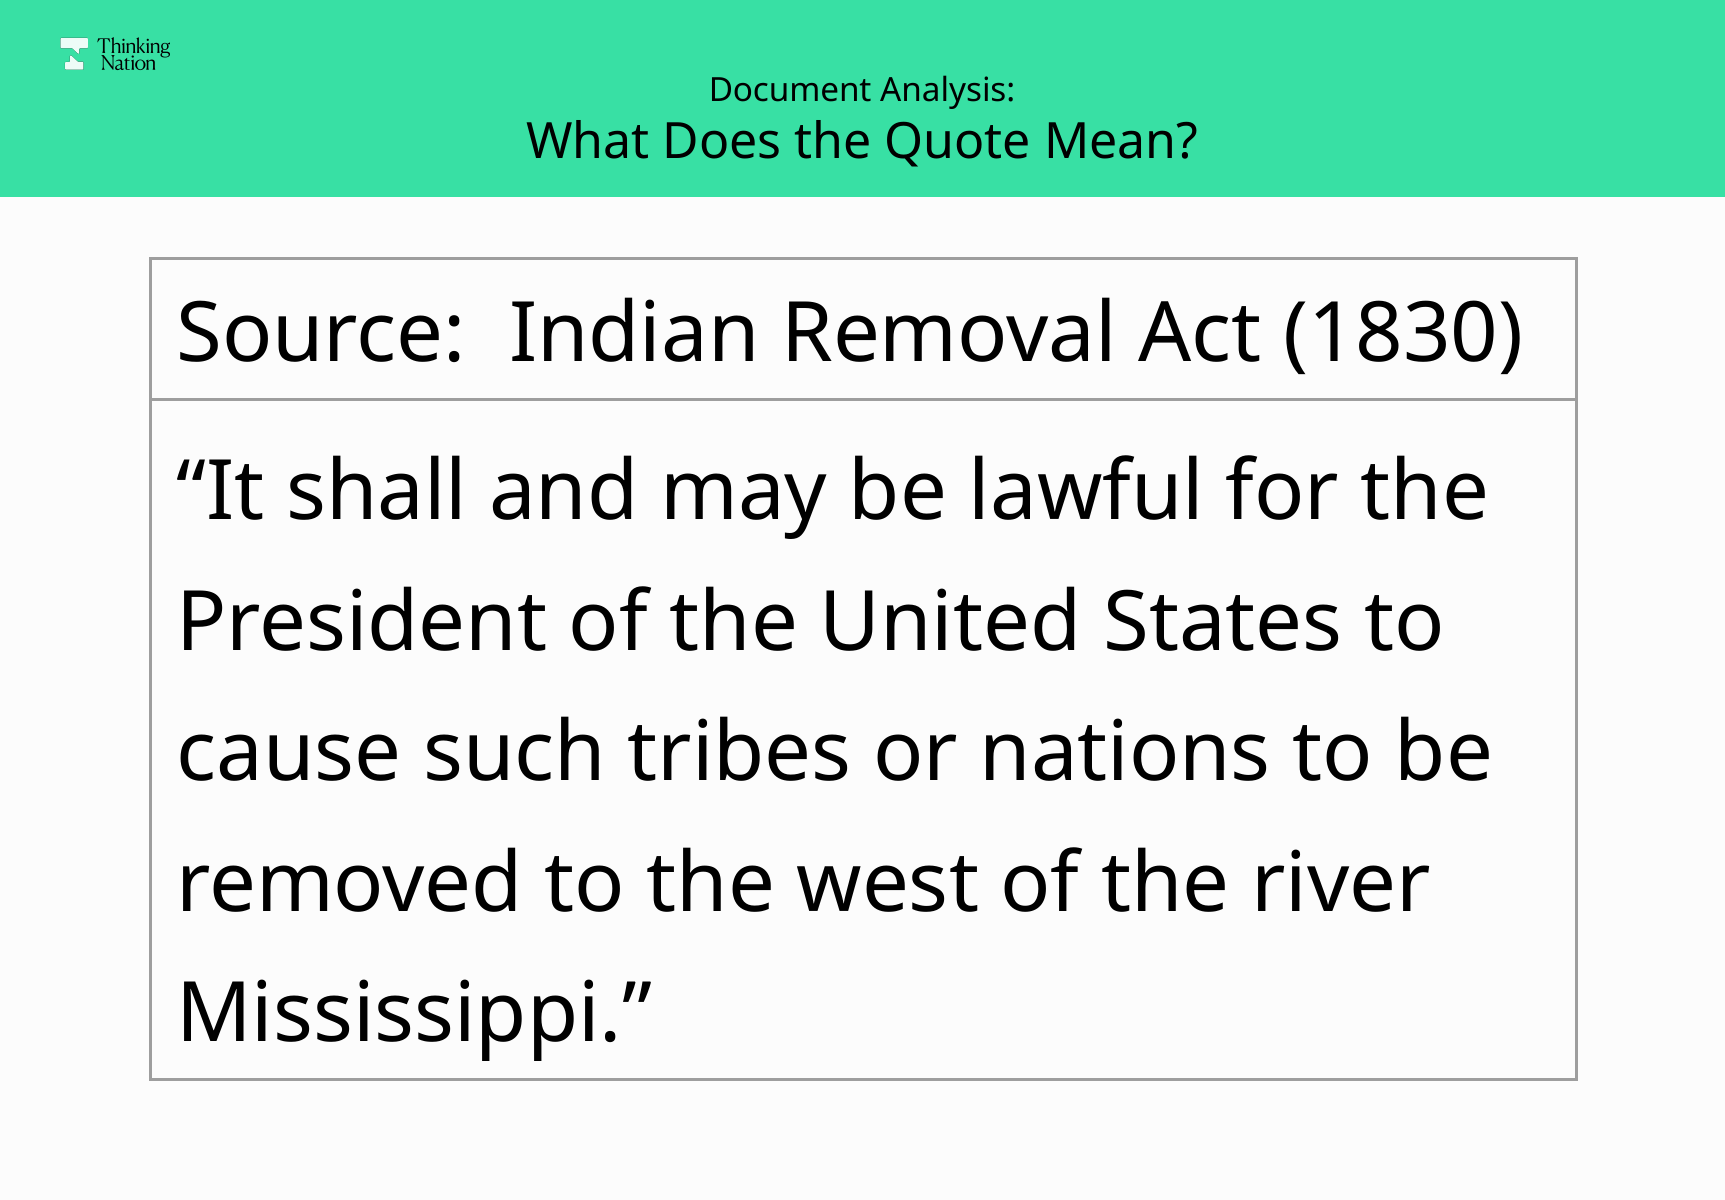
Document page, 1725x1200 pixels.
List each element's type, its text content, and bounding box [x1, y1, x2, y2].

table_header Source: Indian Removal Act (1830) [152, 260, 1575, 398]
text_box Document Analysis: What Does the Quote Mean? [0, 0, 1725, 197]
picture [47, 27, 175, 81]
table_cell “It shall and may be lawful for the President of the United States to cause such tribes or nations to be removed to the west of the river Mississippi.” [152, 401, 1575, 1078]
